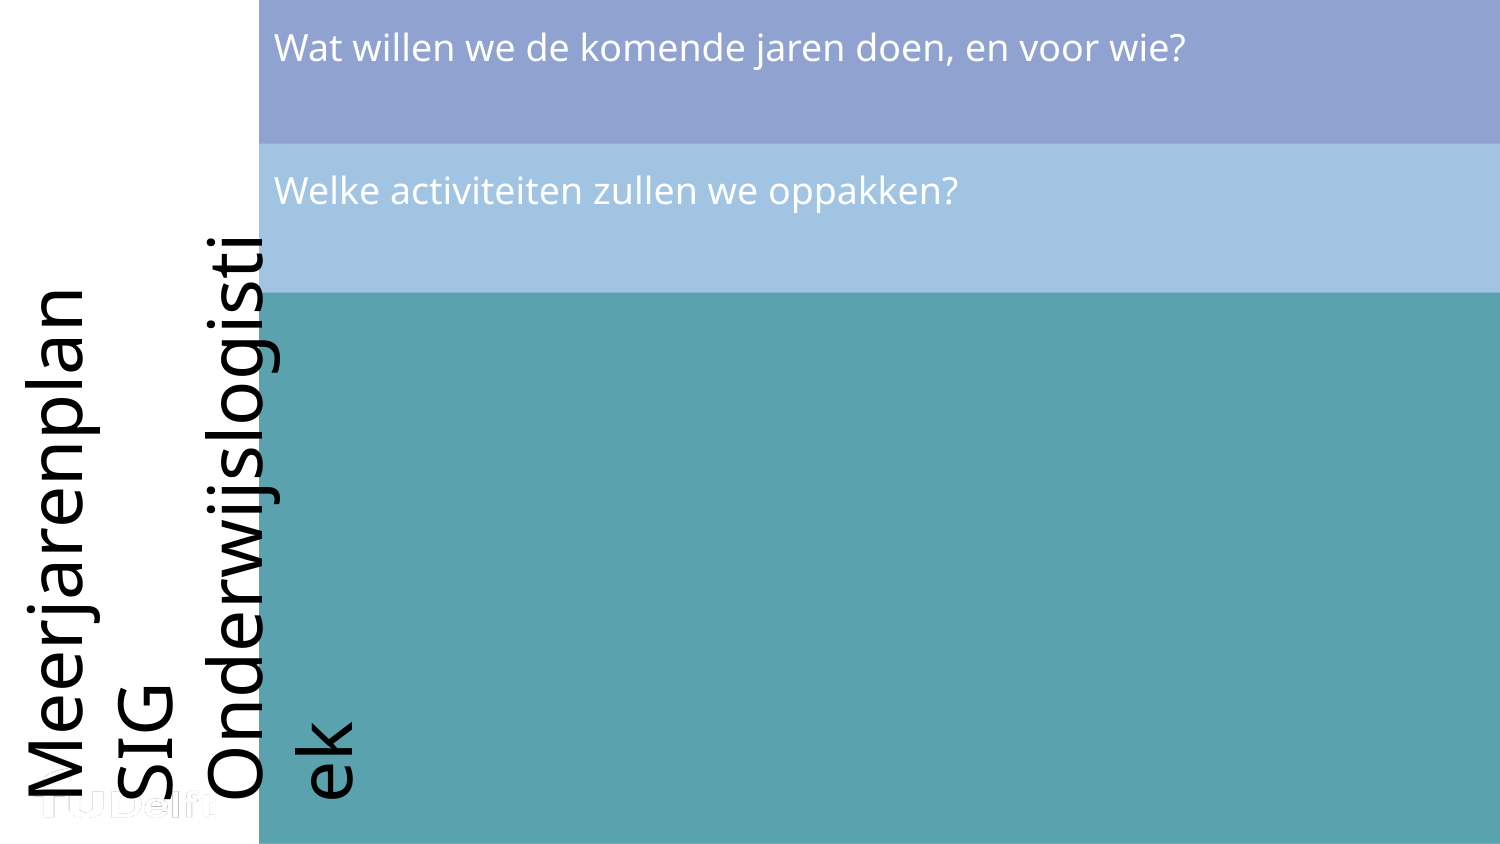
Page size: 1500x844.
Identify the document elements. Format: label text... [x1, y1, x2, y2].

text_box Wat willen we de komende jaren doen, en voor wie? [259, 0, 1500, 143]
text_box Meerjarenplan SIG Onderwijslogistiek [0, 209, 213, 818]
text_box Welke activiteiten zullen we oppakken? [259, 143, 1500, 292]
text_box [259, 292, 1500, 844]
